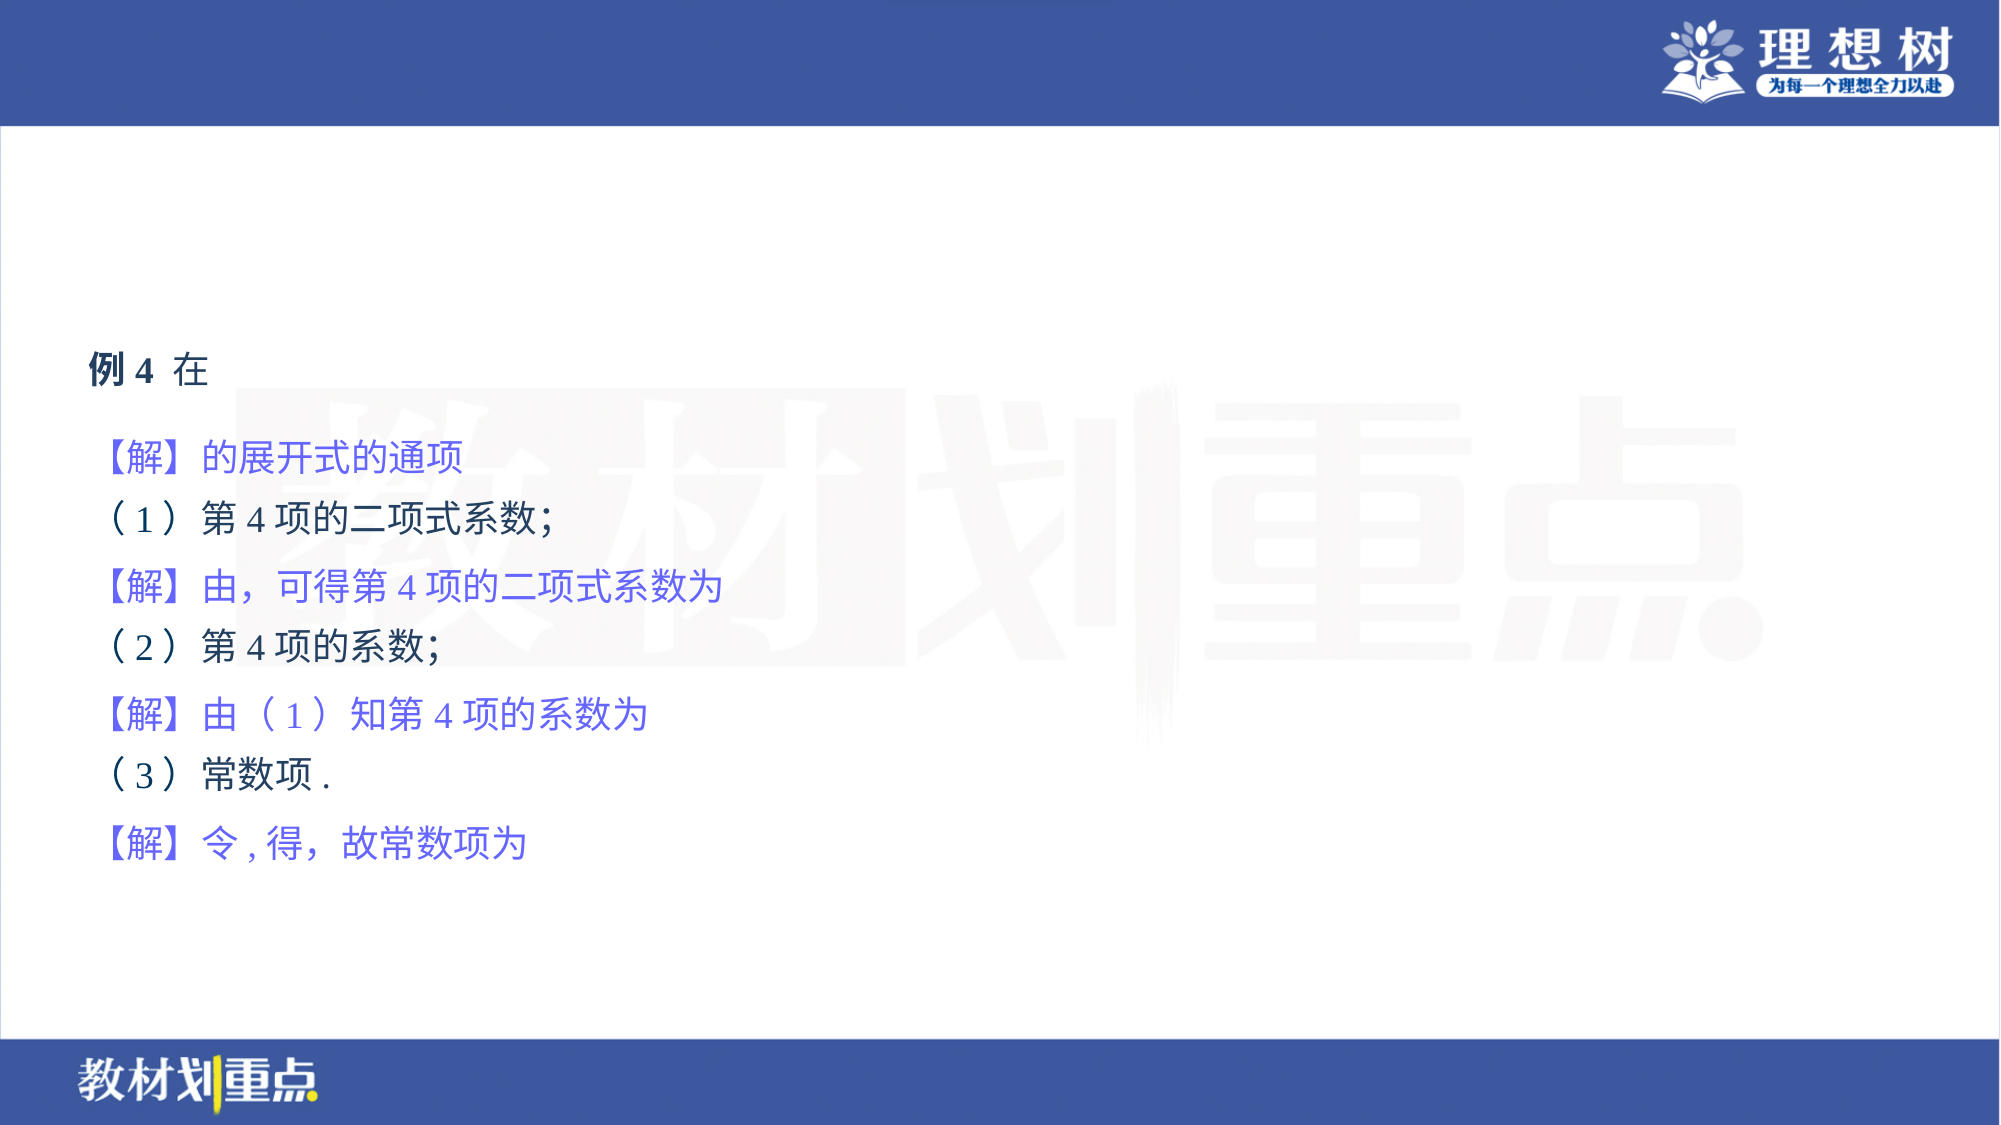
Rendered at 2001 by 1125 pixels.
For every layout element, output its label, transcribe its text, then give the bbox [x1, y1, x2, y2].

text_box （3）常数项. [88, 729, 1911, 789]
picture [0, 0, 2000, 1125]
text_box （2）第4项的系数； [88, 601, 1911, 661]
text_box （1）第4项的二项式系数； [88, 472, 1911, 533]
